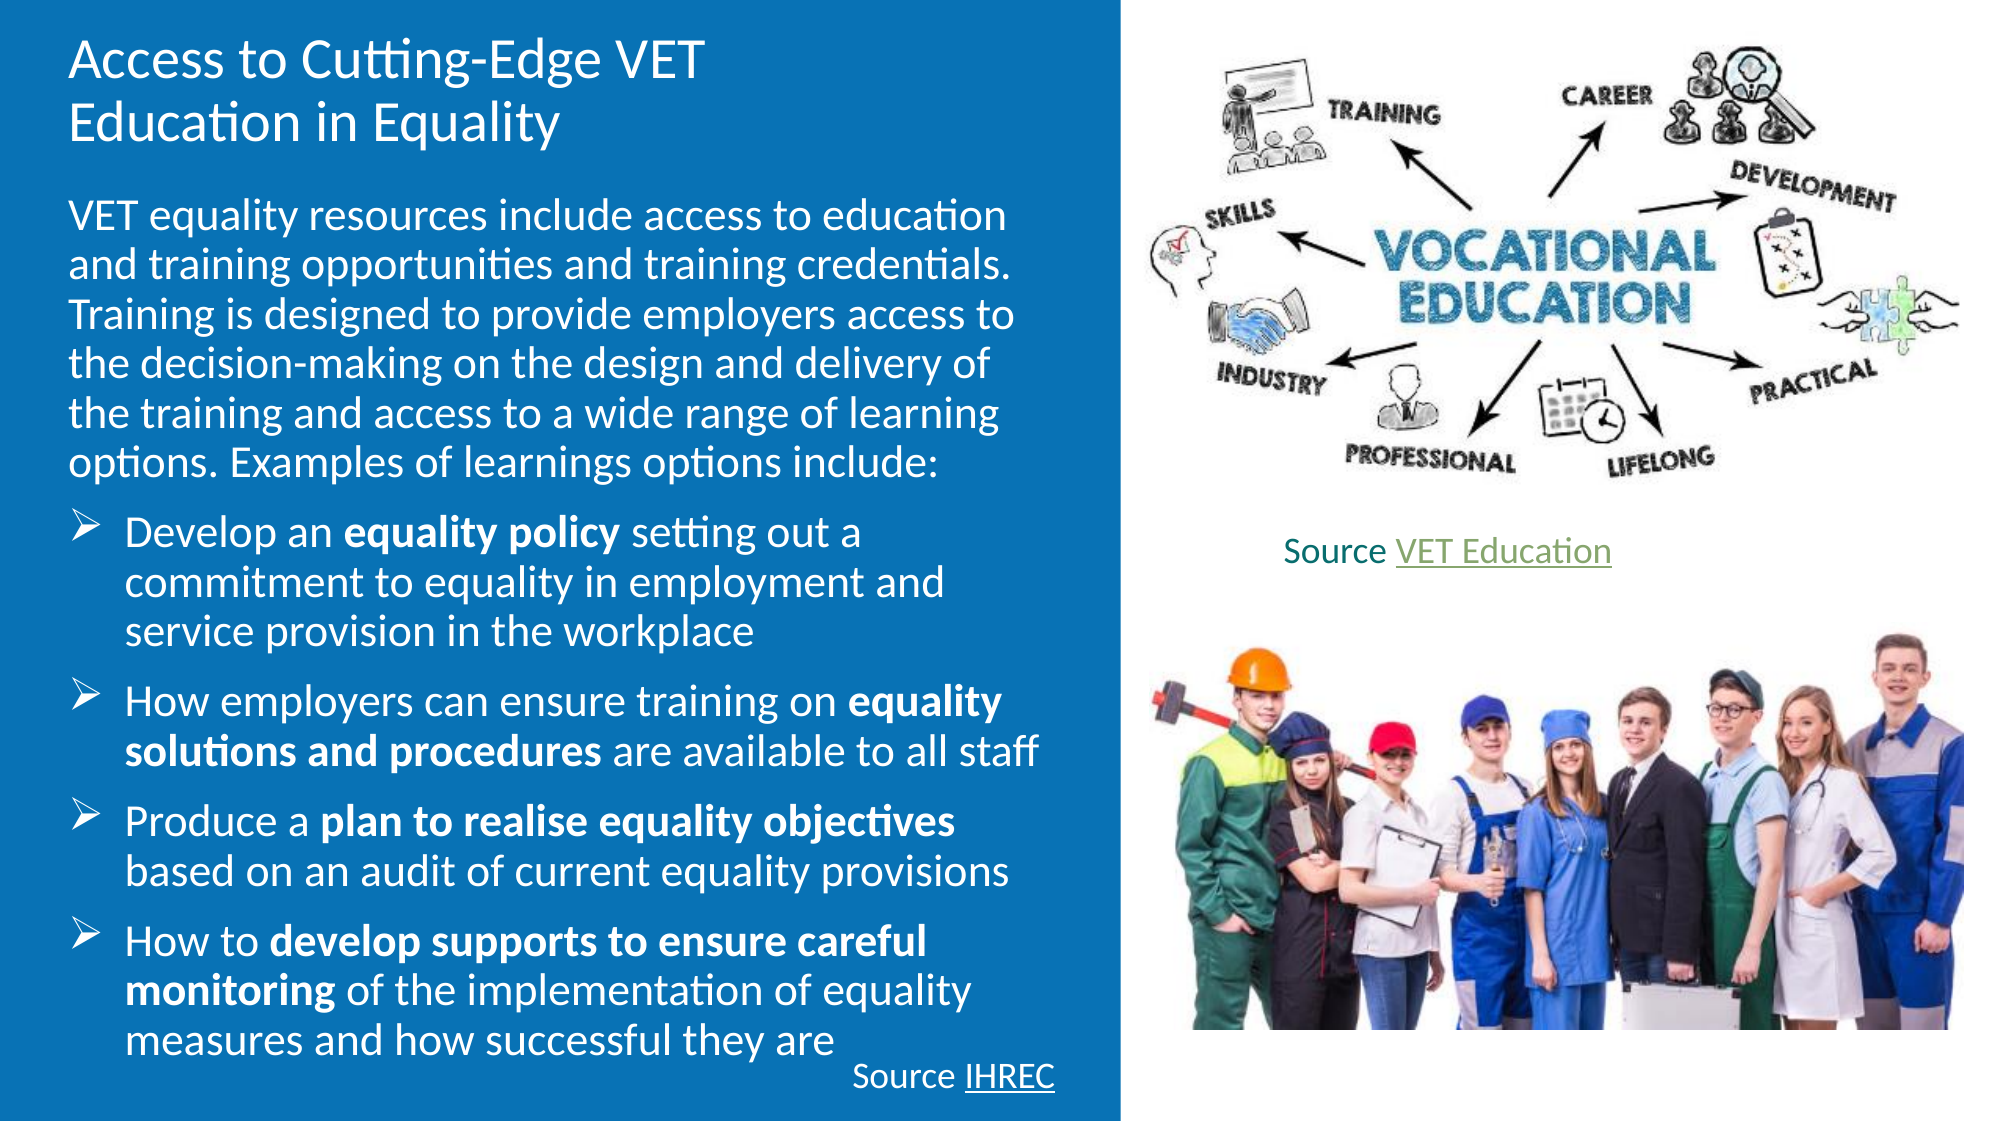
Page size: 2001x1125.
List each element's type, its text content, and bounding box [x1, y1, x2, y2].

text_box Source VET Education [1268, 533, 1827, 579]
picture [1131, 20, 1983, 533]
text_box Source IHREC [837, 1043, 1129, 1104]
list VET equality resources include access to education and training opportunities and training credentials. Training is designed to provide employers access to the decision-making on the design and delivery of the training and access to a wide range of learning options. Examples of learnings options include: Develop an equality policy setting out a commitment to equality in employment and service provision in the workplace How employers can ensure training on equality solutions and procedures are available to all staff Produce a plan to realise equality objectives based on an audit of current equality provisions How to develop supports to ensure careful monitoring of the implementation of equality measures and how successful they are [53, 183, 1066, 724]
picture [1149, 622, 1965, 1030]
list Access to Cutting-Edge VET Education in Equality [53, 20, 963, 184]
